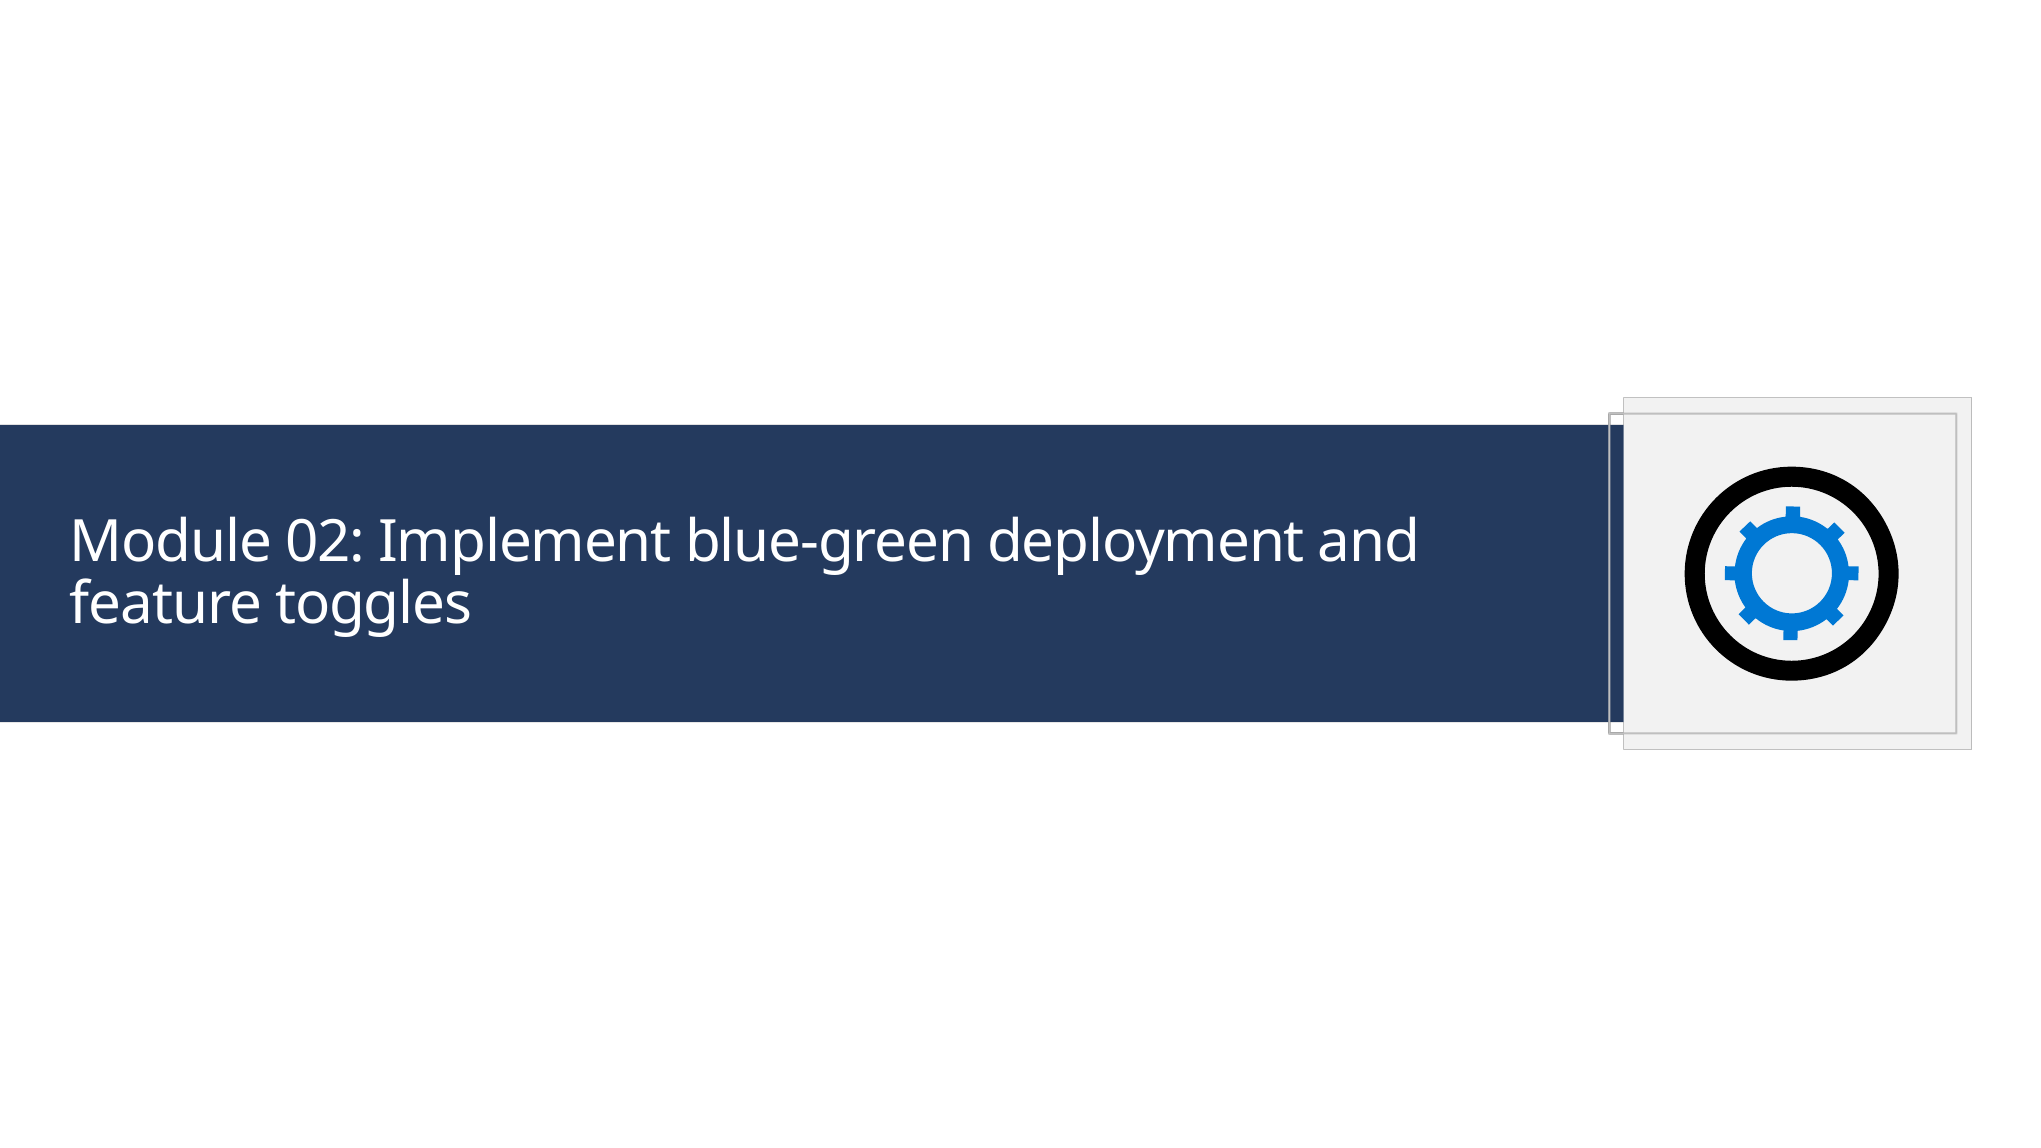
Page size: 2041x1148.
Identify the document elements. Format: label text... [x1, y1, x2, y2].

title Module 02: Implement blue-green deployment and feature toggles [70, 510, 1586, 638]
picture [0, 0, 2041, 1148]
